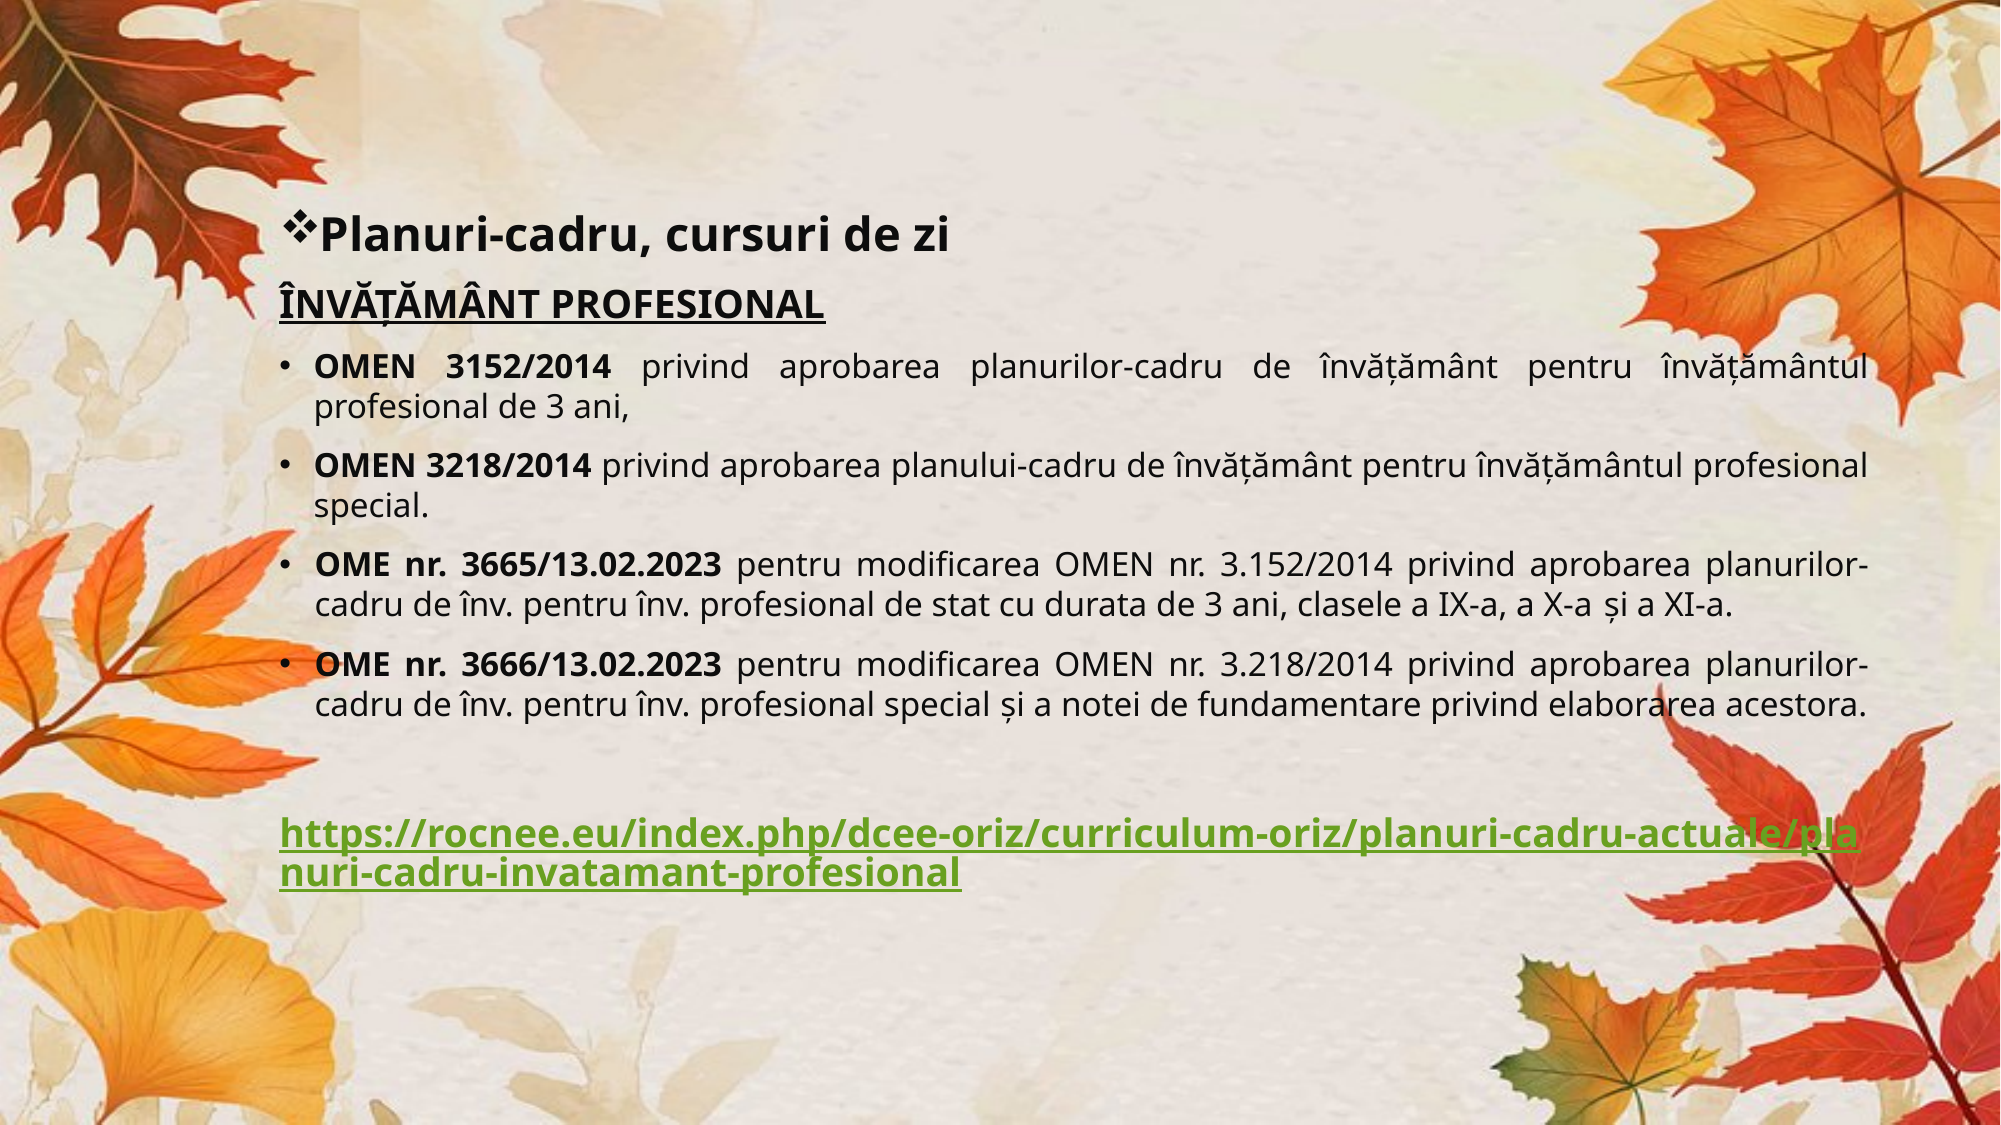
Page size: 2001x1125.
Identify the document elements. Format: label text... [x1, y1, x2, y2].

picture [0, 0, 2001, 1125]
list Planuri-cadru, cursuri de zi ÎNVĂȚĂMÂNT PROFESIONAL OMEN 3152/2014 privind aprobarea planurilor-cadru de învățământ pentru învățământul profesional de 3 ani, OMEN 3218/2014 privind aprobarea planului-cadru de învățământ pentru învățământul profesional special. OME nr. 3665/13.02.2023 pentru modificarea OMEN nr. 3.152/2014 privind aprobarea planurilor-cadru de înv. pentru înv. profesional de stat cu durata de 3 ani, clasele a IX-a, a X-a şi a XI-a. OME nr. 3666/13.02.2023 pentru modificarea OMEN nr. 3.218/2014 privind aprobarea planurilor-cadru de înv. pentru înv. profesional special şi a notei de fundamentare privind elaborarea acestora. https://rocnee.eu/index.php/dcee-oriz/curriculum-oriz/planuri-cadru-actuale/planuri-cadru-invatamant-profesional [264, 162, 1886, 962]
